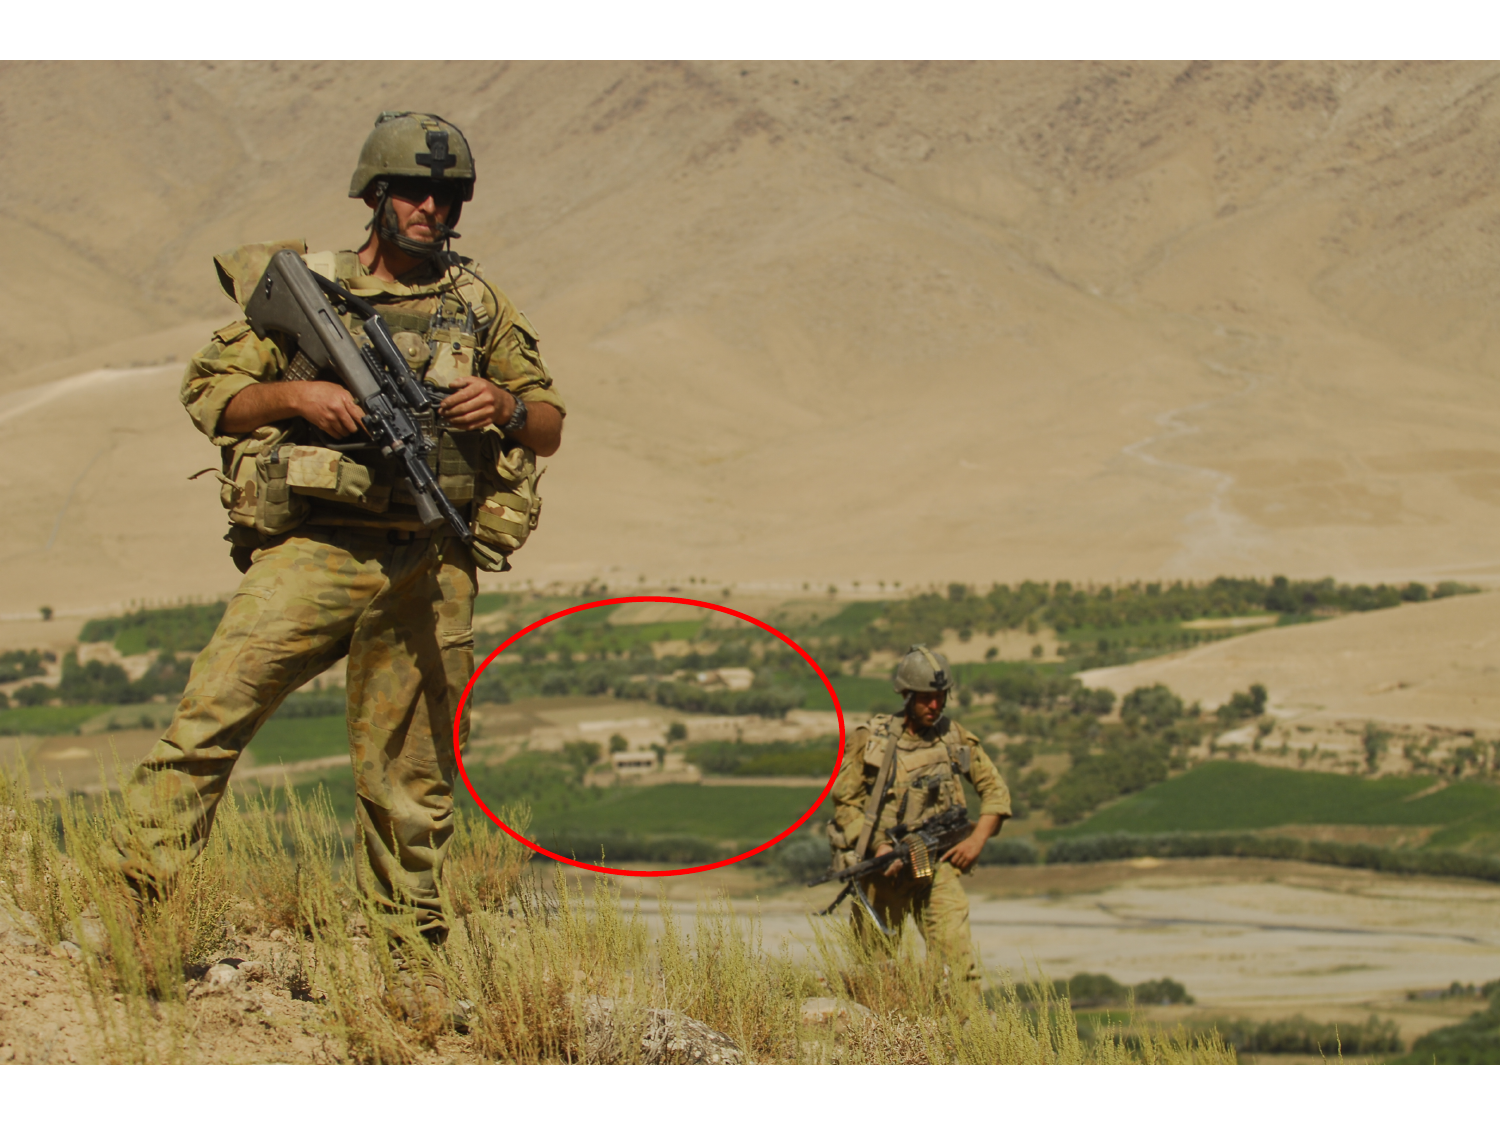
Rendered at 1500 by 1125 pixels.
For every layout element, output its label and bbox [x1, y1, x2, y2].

picture [0, 60, 1500, 1065]
